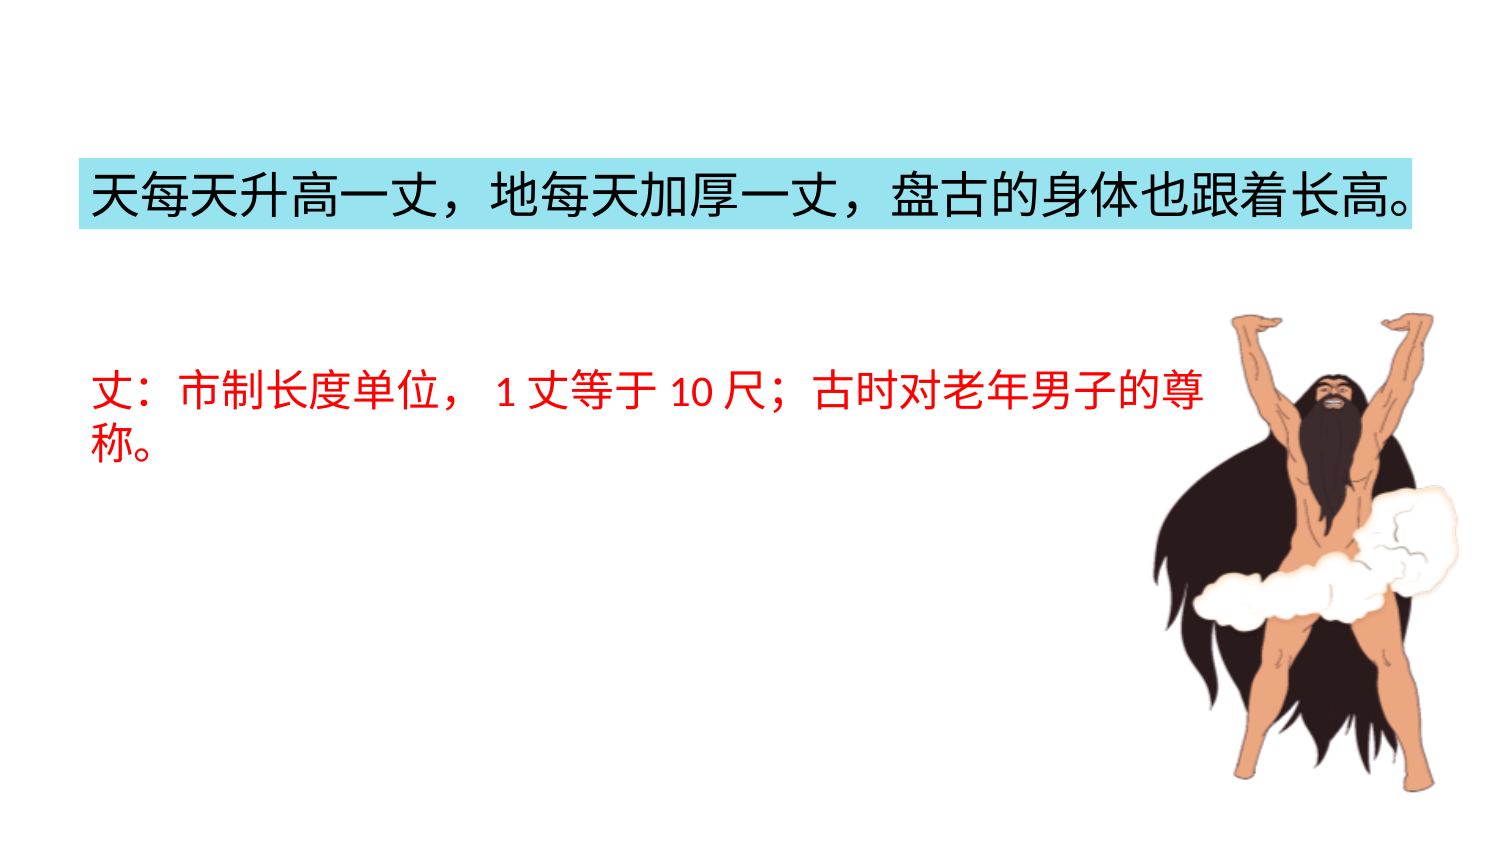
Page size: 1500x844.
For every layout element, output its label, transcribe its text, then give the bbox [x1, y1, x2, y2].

picture [1135, 301, 1481, 808]
text_box 天每天升高一丈，地每天加厚一丈，盘古的身体也跟着长高。 [78, 158, 1413, 230]
text_box 丈：市制长度单位，1丈等于10尺；古时对老年男子的尊称。 [78, 357, 1130, 474]
